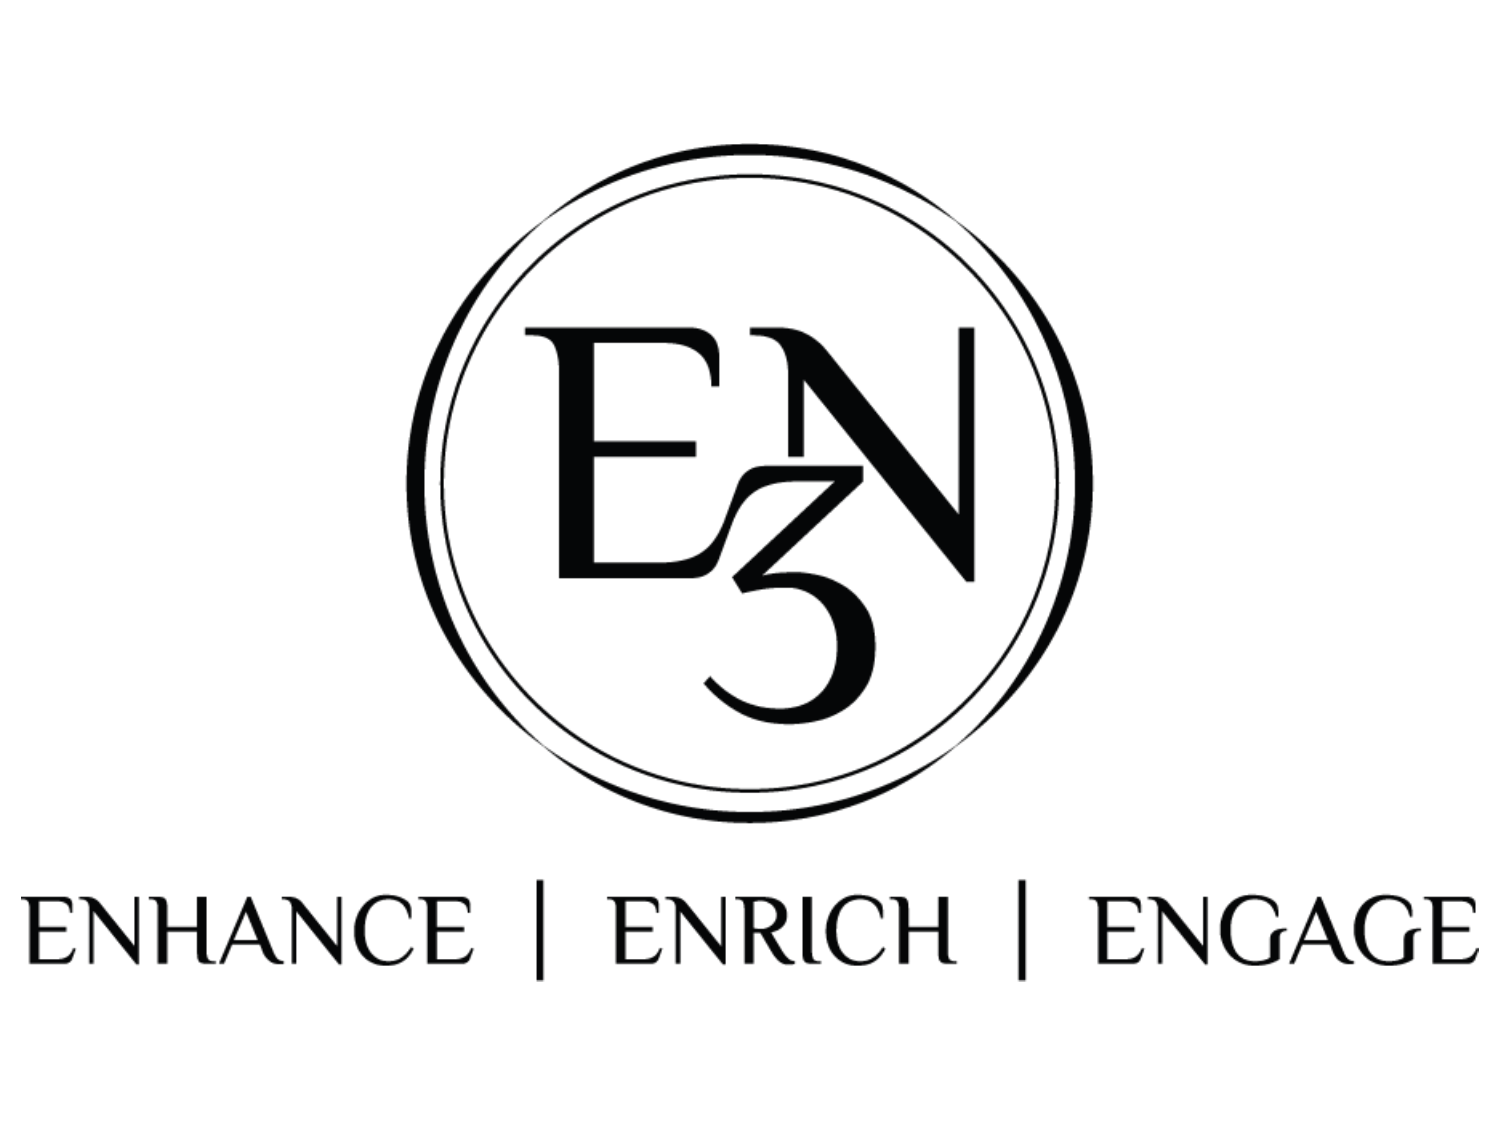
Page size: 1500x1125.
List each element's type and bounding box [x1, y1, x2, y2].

picture [21, 142, 1479, 982]
